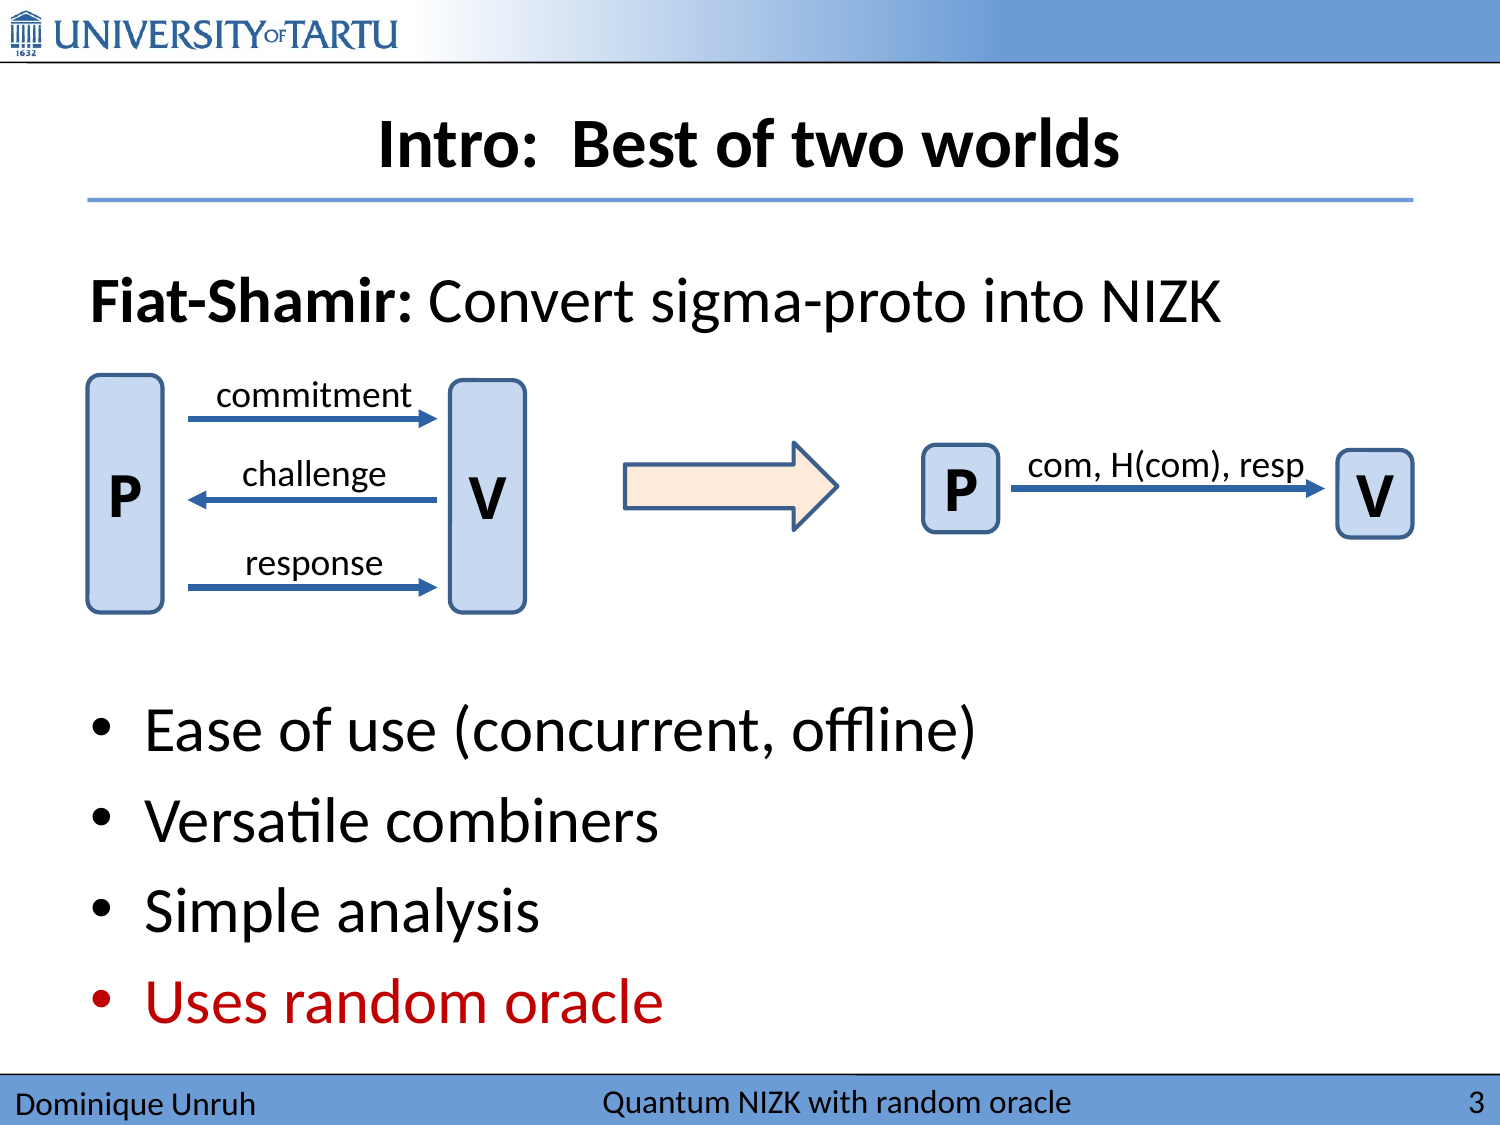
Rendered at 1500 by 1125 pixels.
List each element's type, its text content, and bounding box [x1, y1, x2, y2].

picture [0, 0, 407, 61]
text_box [922, 432, 1413, 538]
slide_number 3 [1400, 1074, 1500, 1125]
title Intro: Best of two worlds [87, 75, 1413, 203]
list Fiat-Shamir: Convert sigma-proto into NIZK Ease of use (concurrent, offline) Versatile combiners Simple analysis Uses random oracle [75, 249, 1425, 1050]
footer Quantum NIZK with random oracle [362, 1074, 1313, 1125]
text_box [87, 362, 526, 613]
text_box [622, 440, 840, 533]
